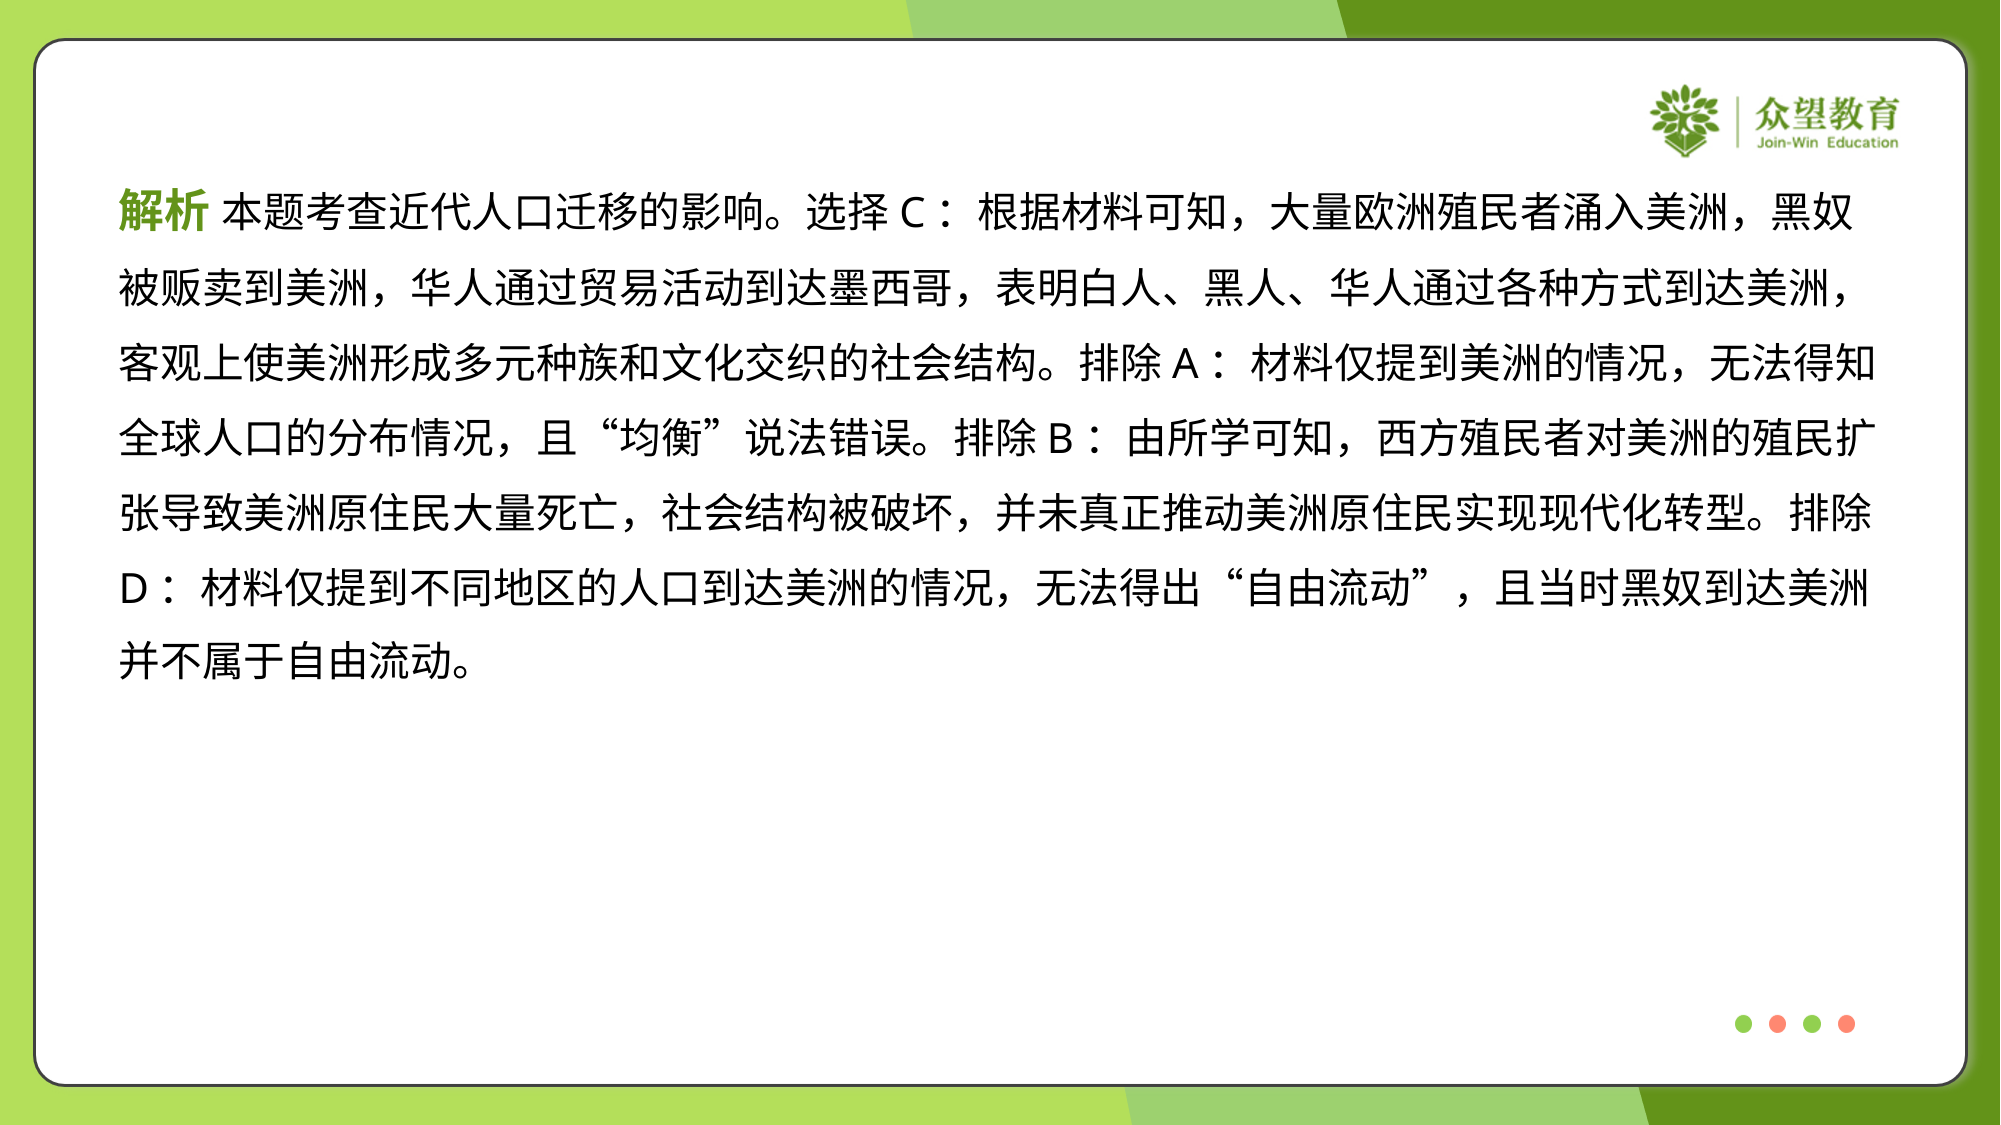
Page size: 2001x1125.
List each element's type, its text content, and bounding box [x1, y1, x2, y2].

picture [0, 0, 2000, 1125]
text_box 解析 本题考查近代人口迁移的影响。选择C：根据材料可知，大量欧洲殖民者涌入美洲，黑奴 被贩卖到美洲，华人通过贸易活动到达墨西哥，表明白人、黑人、华人通过各种方式到达美洲， 客观上使美洲形成多元种族和文化交织的社会结构。排除A：材料仅提到美洲的情况，无法得知 全球人口的分布情况，且“均衡”说法错误。排除B：由所学可知，西方殖民者对美洲的殖民扩 张导致美洲原住民大量死亡，社会结构被破坏，并未真正推动美洲原住民实现现代化转型。排除 D：材料仅提到不同地区的人口到达美洲的情况，无法得出“自由流动”，且当时黑奴到达美洲 并不属于自由流动。 [118, 159, 1883, 677]
